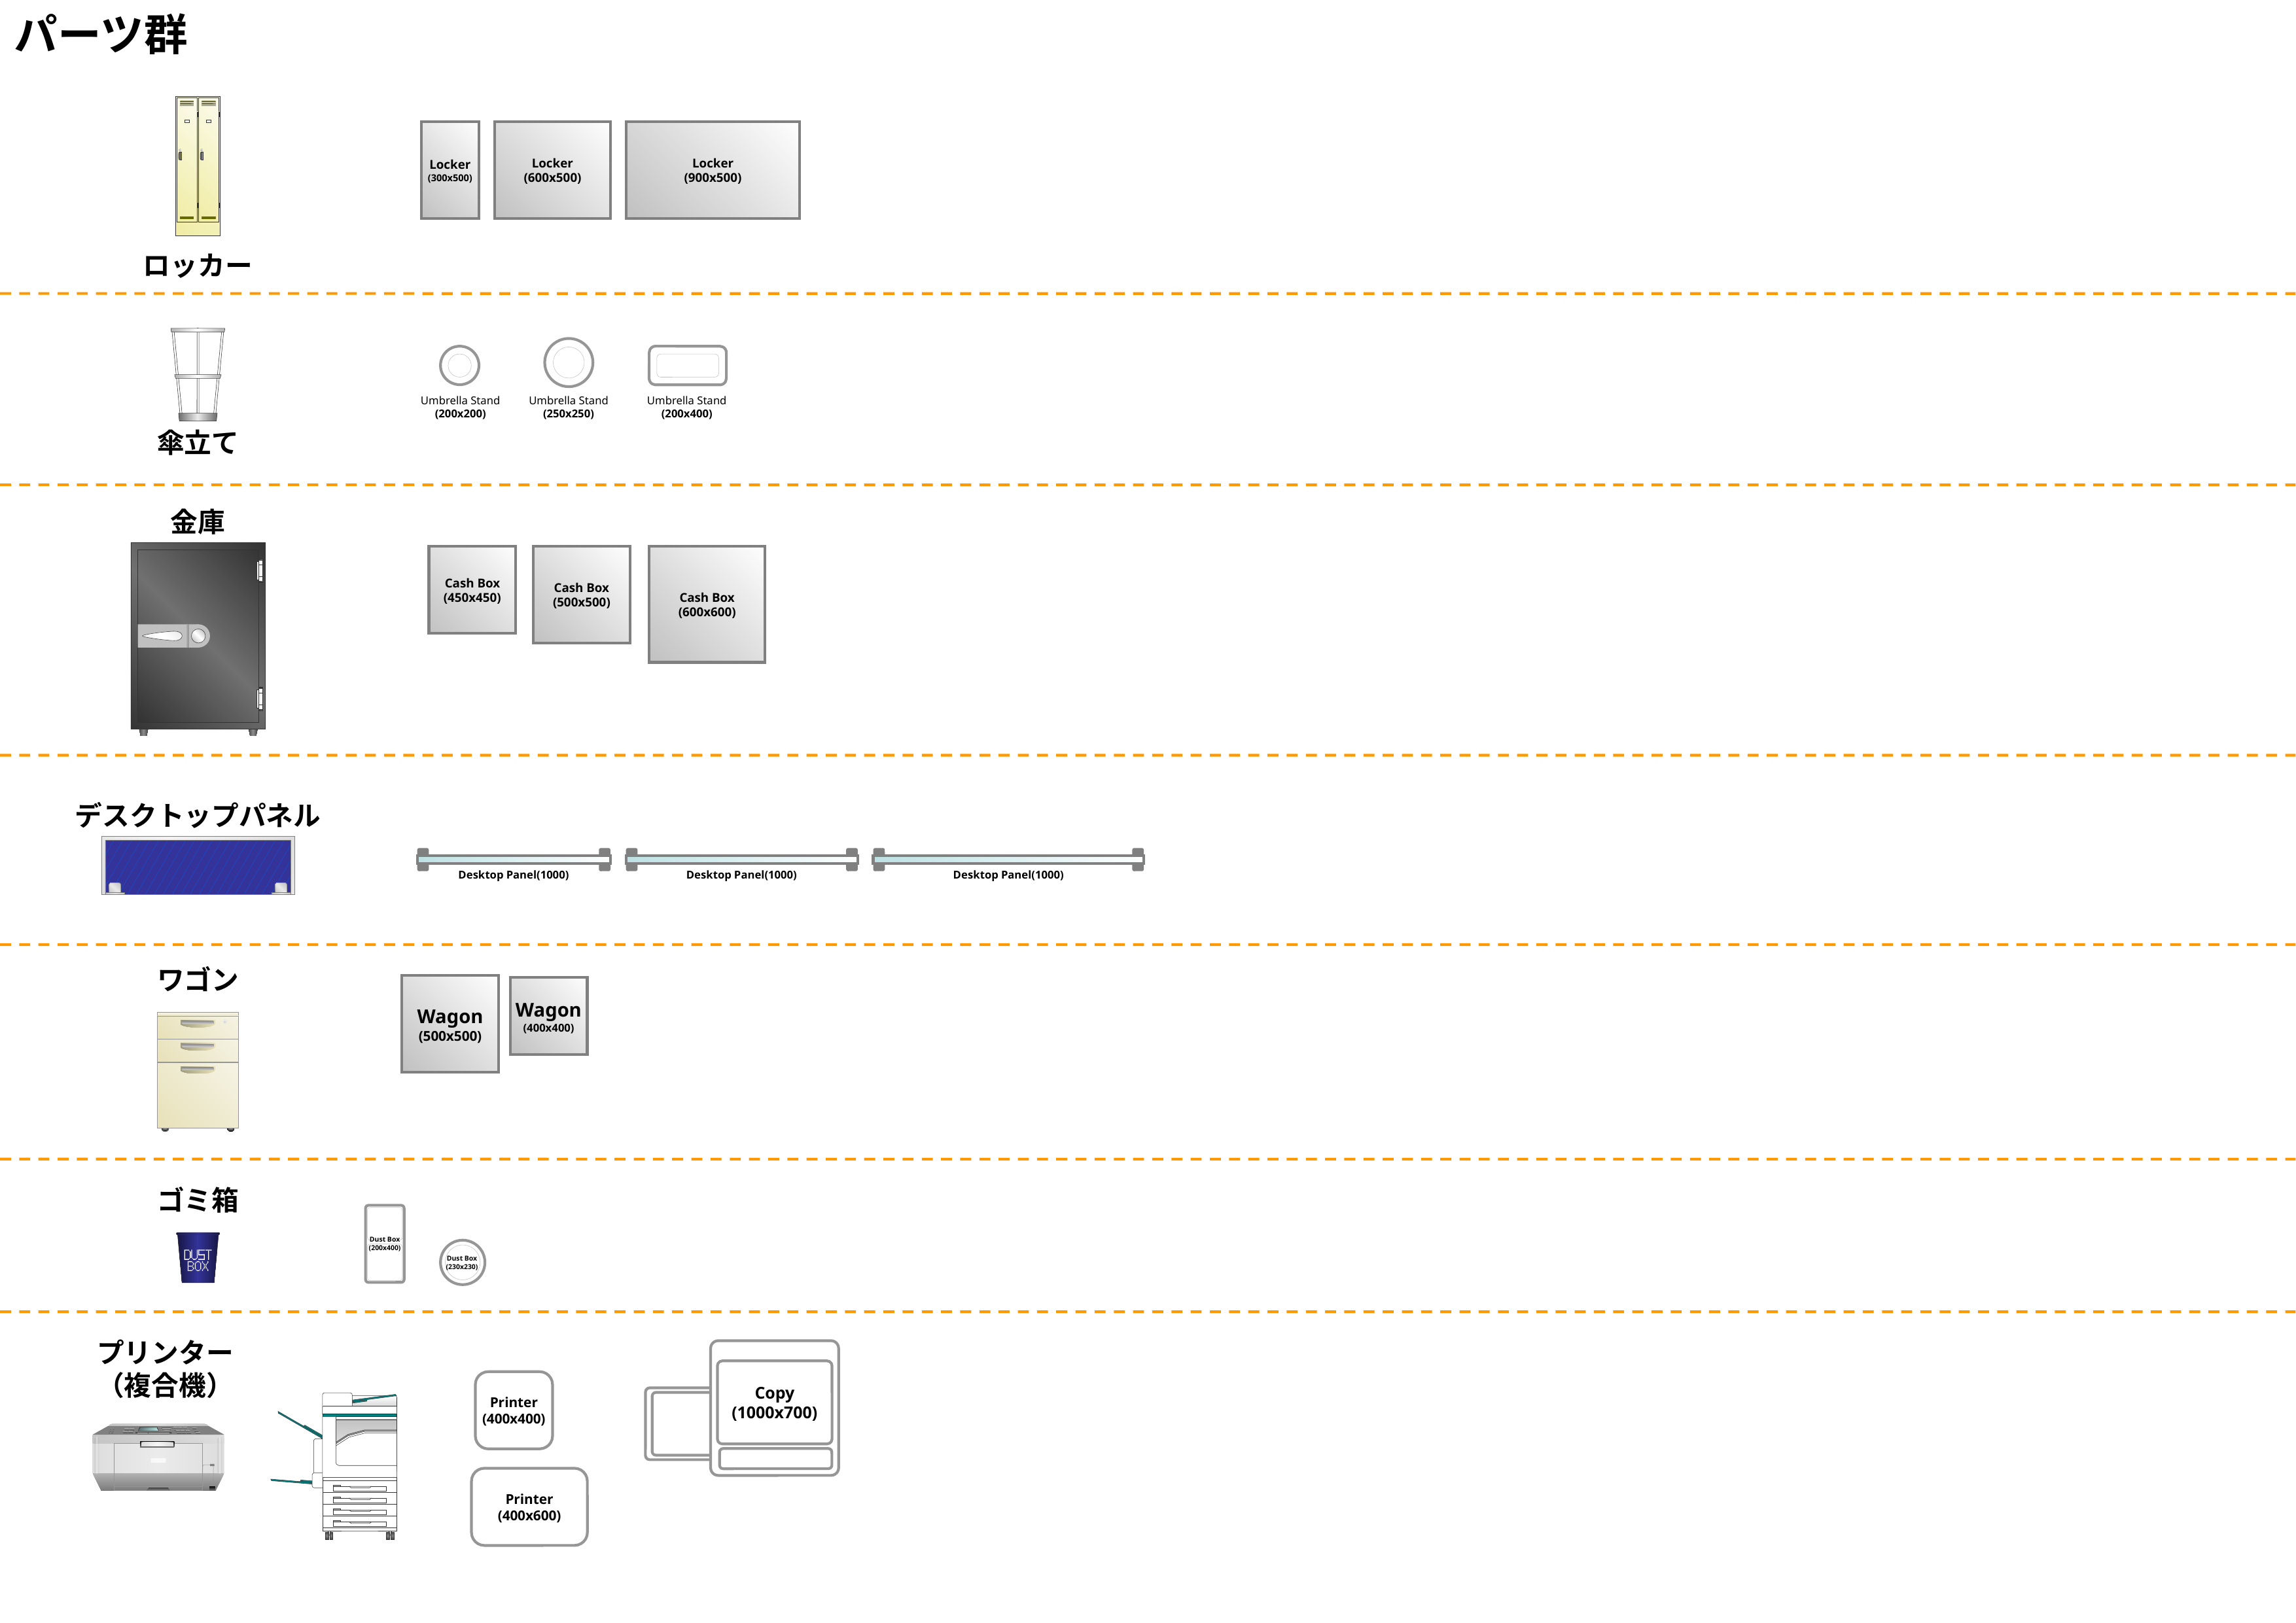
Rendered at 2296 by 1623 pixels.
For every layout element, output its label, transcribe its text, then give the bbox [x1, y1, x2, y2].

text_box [175, 96, 221, 236]
text_box Cash Box (450x450) [429, 546, 516, 634]
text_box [270, 1392, 397, 1541]
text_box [157, 1011, 239, 1132]
text_box Desktop Panel(1000) [448, 872, 579, 886]
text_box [170, 328, 226, 421]
text_box Locker (900x500) [626, 122, 800, 218]
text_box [130, 542, 266, 737]
text_box Umbrella Stand (200x200) [411, 389, 510, 425]
text_box ロッカー [133, 243, 262, 286]
text_box プリンター （複合機） [87, 1331, 243, 1406]
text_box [92, 1423, 225, 1492]
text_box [355, 1204, 415, 1283]
text_box Umbrella Stand (250x250) [519, 389, 618, 425]
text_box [648, 345, 727, 385]
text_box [645, 1340, 839, 1476]
text_box 金庫 [160, 500, 236, 542]
text_box Umbrella Stand (200x400) [637, 389, 737, 425]
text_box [417, 847, 611, 872]
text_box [175, 1232, 221, 1283]
text_box Cash Box (600x600) [649, 546, 766, 663]
text_box Desktop Panel(1000) [677, 872, 807, 886]
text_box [432, 1240, 492, 1285]
text_box デスクトップパネル [65, 794, 331, 837]
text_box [873, 847, 1144, 872]
text_box ワゴン [147, 958, 249, 1001]
text_box Printer (400x400) [475, 1371, 553, 1449]
text_box Wagon (400x400) [510, 977, 588, 1055]
text_box ゴミ箱 [147, 1178, 249, 1221]
text_box Locker (300x500) [421, 122, 480, 218]
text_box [544, 338, 593, 387]
text_box Desktop Panel(1000) [943, 872, 1074, 886]
text_box Cash Box (500x500) [533, 546, 630, 643]
text_box 傘立て [147, 421, 249, 464]
text_box Printer (400x600) [471, 1468, 588, 1546]
text_box パーツ群 [0, 0, 202, 67]
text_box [101, 836, 295, 895]
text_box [440, 345, 480, 385]
text_box Wagon (500x500) [402, 975, 499, 1072]
text_box Locker (600x500) [494, 122, 611, 218]
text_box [626, 847, 858, 872]
